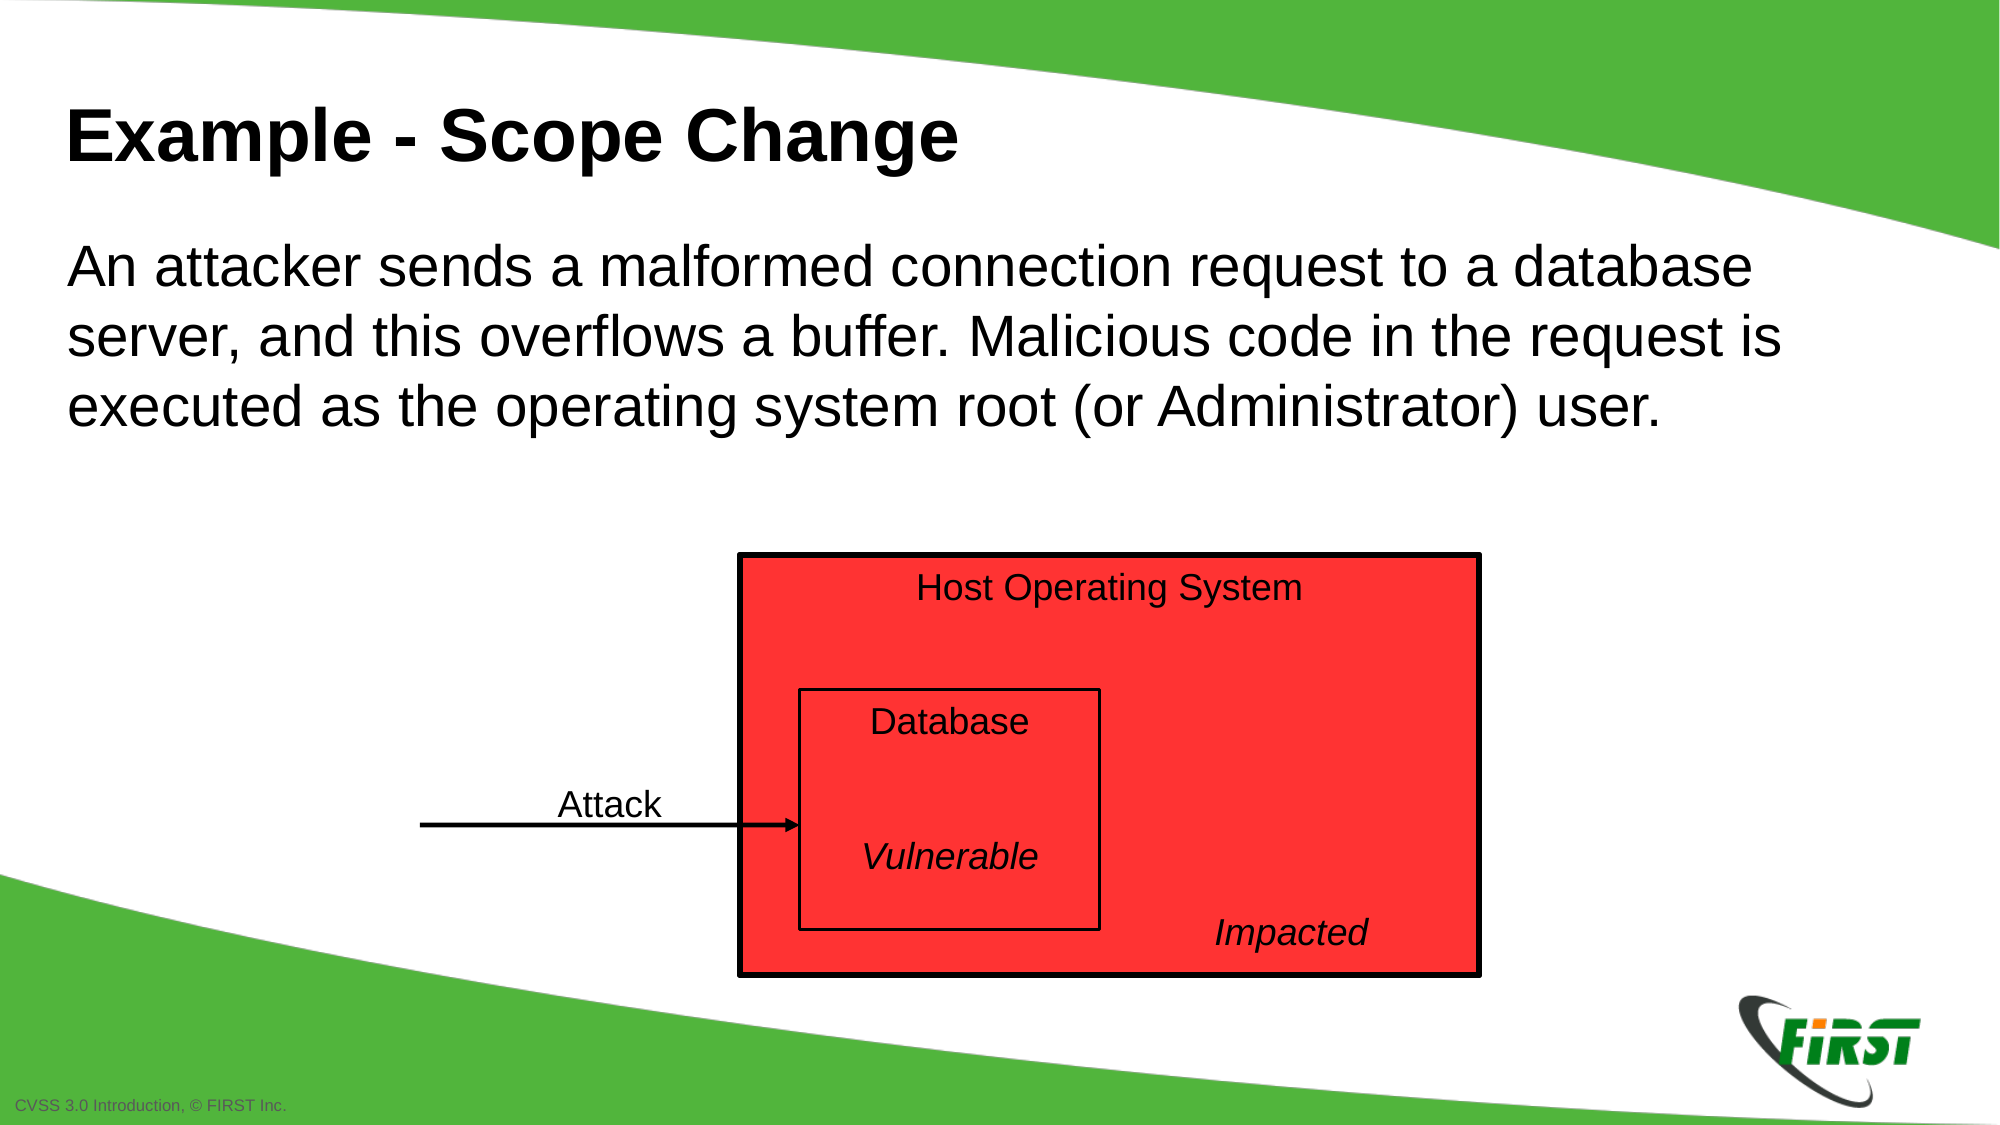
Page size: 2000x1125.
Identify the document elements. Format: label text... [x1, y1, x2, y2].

text_box Attack [419, 818, 800, 832]
text_box Host Operating System [739, 554, 1480, 976]
text_box Example - Scope Change [50, 70, 1929, 209]
text_box An attacker sends a malformed connection request to a database server, and this overflows a buffer. Malicious code in the request is executed as the operating system root (or Administrator) user. [52, 220, 1929, 1035]
picture [0, 0, 2000, 1125]
text_box Database Vulnerable [799, 689, 1100, 930]
text_box Impacted [1199, 900, 1460, 960]
